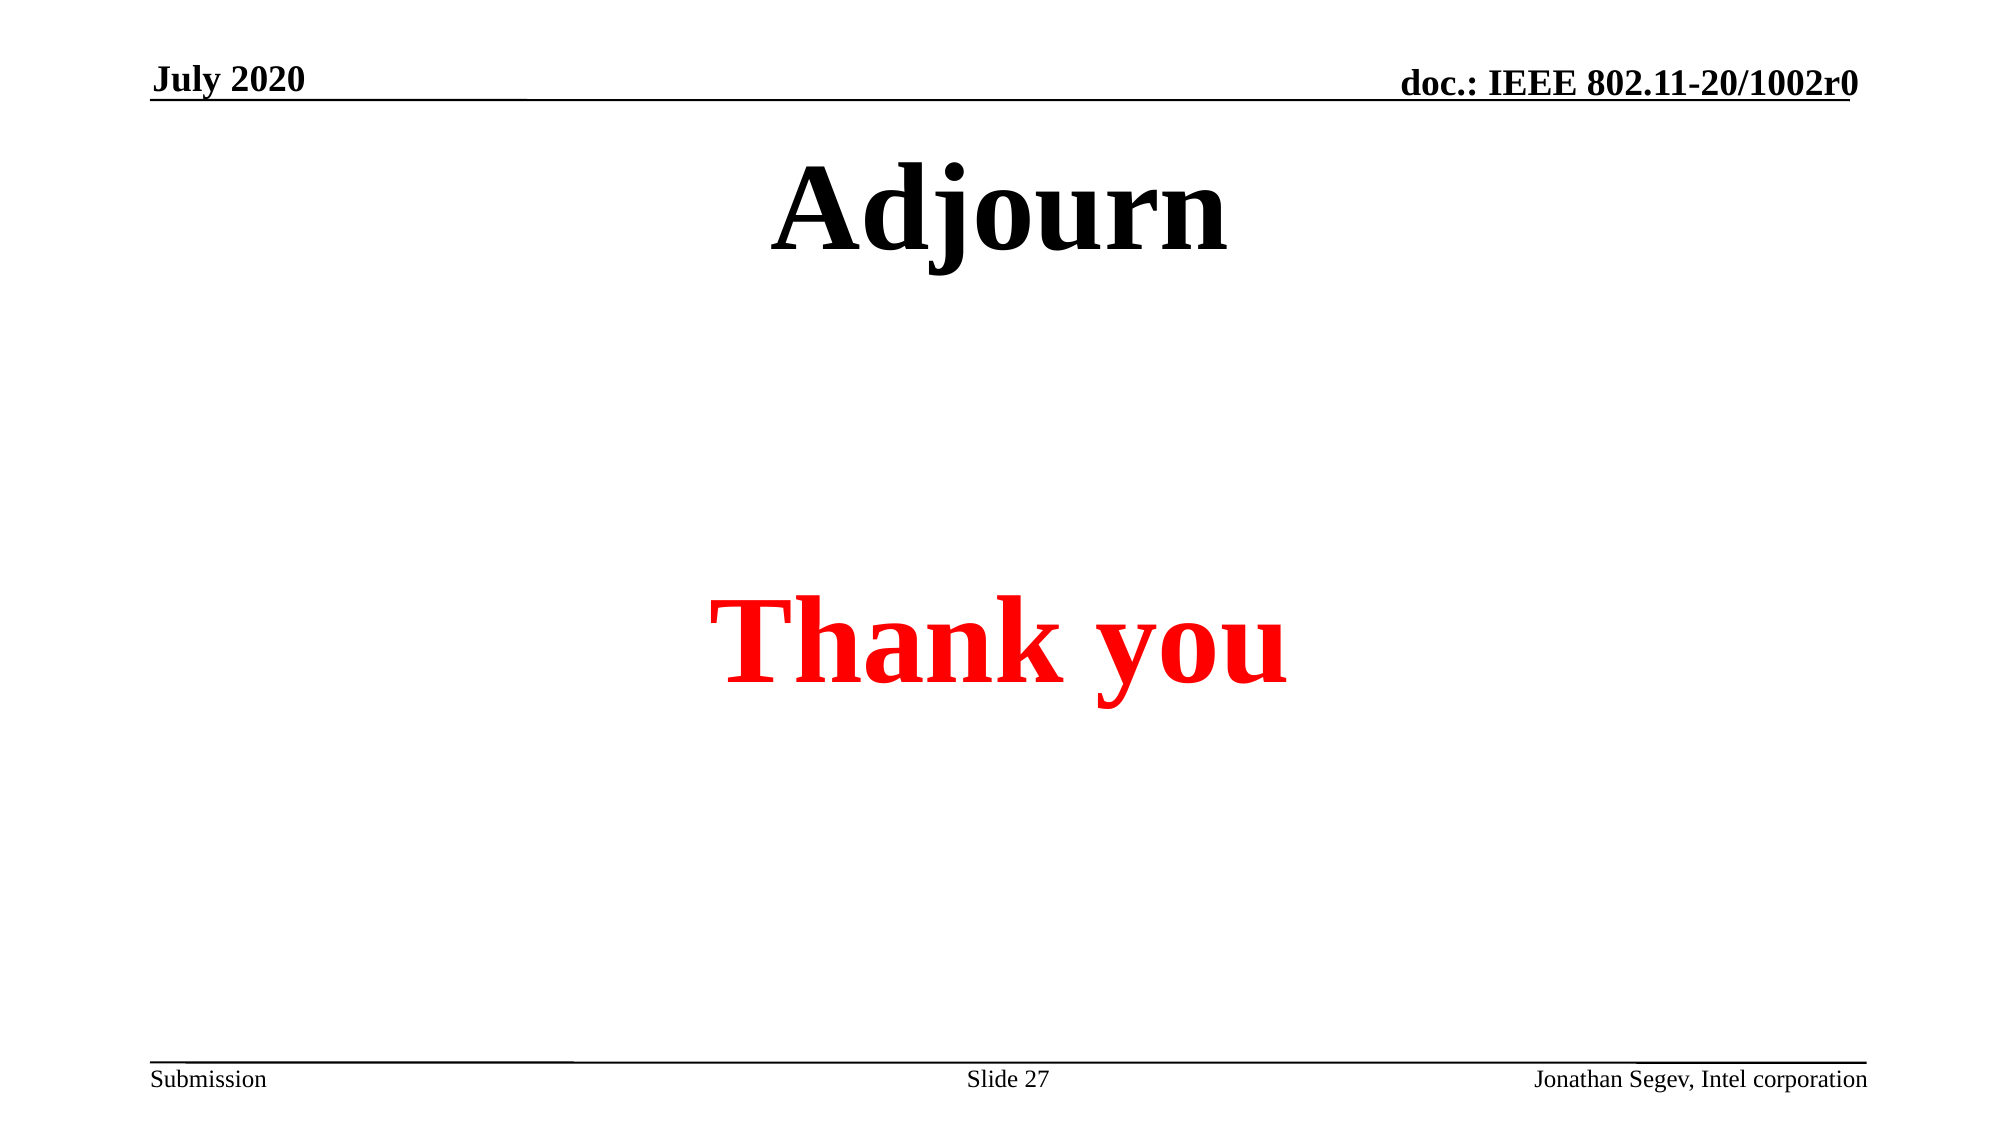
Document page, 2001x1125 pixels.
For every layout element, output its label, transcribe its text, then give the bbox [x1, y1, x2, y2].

list Thank you [149, 324, 1850, 1000]
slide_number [152, 54, 563, 100]
title Adjourn [149, 112, 1850, 288]
footer Jonathan Segev, Intel corporation [1171, 1061, 1869, 1093]
slide_number Slide 27 [950, 1061, 1067, 1123]
